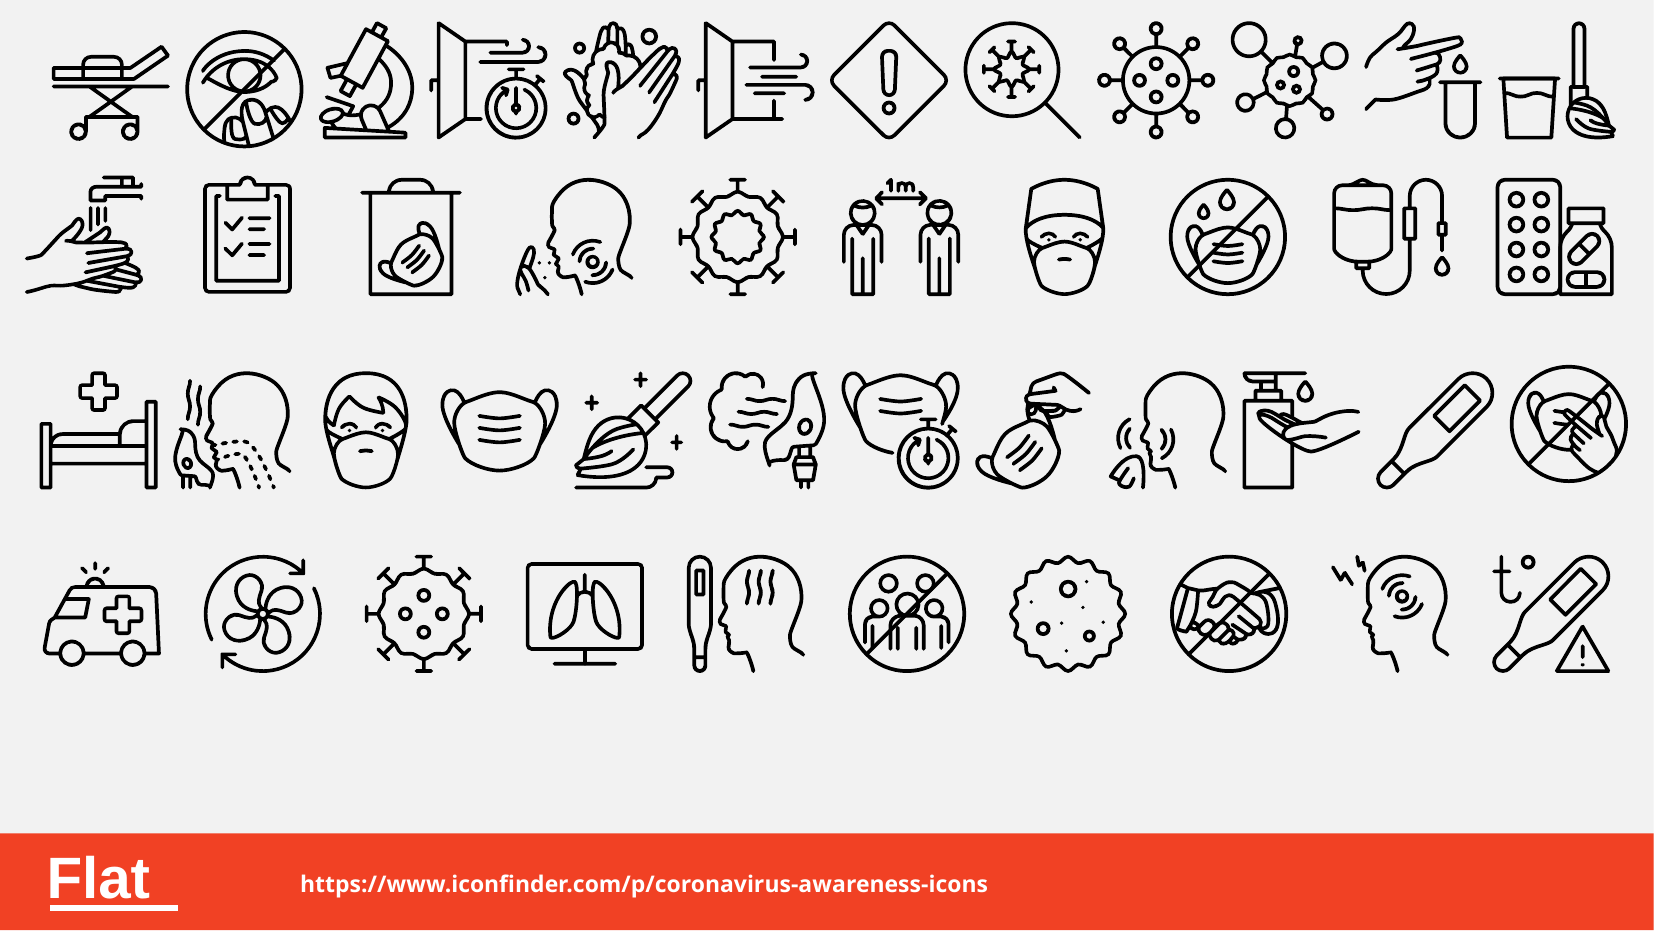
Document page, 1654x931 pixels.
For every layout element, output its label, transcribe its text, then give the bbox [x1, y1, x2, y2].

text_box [1375, 371, 1495, 490]
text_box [1330, 554, 1450, 674]
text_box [974, 371, 1094, 490]
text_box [1008, 554, 1128, 674]
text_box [678, 177, 797, 297]
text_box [188, 175, 307, 294]
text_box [1168, 177, 1288, 297]
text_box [525, 554, 645, 674]
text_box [1096, 21, 1216, 140]
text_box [1495, 177, 1614, 297]
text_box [847, 554, 967, 674]
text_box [429, 21, 548, 140]
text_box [172, 371, 292, 490]
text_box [351, 177, 471, 297]
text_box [573, 371, 693, 490]
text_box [440, 371, 559, 490]
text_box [24, 175, 144, 294]
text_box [185, 29, 304, 149]
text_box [203, 554, 323, 674]
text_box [364, 554, 484, 674]
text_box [514, 177, 634, 297]
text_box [963, 21, 1082, 140]
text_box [1230, 21, 1350, 140]
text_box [696, 21, 815, 140]
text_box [1497, 21, 1617, 140]
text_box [841, 371, 960, 490]
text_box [1242, 371, 1361, 490]
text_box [1331, 177, 1451, 297]
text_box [39, 371, 158, 490]
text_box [1491, 554, 1611, 674]
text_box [1169, 554, 1289, 674]
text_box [1364, 21, 1483, 140]
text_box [829, 21, 949, 140]
text_box Flat [31, 832, 734, 918]
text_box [1108, 371, 1228, 490]
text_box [42, 554, 162, 674]
text_box https://www.iconfinder.com/p/coronavirus-awareness-icons [285, 862, 1004, 905]
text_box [686, 554, 806, 674]
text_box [51, 28, 171, 148]
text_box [562, 21, 682, 140]
text_box [319, 21, 415, 140]
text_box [306, 371, 426, 490]
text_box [707, 371, 827, 490]
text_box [1005, 177, 1124, 297]
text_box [1509, 364, 1629, 484]
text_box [841, 177, 961, 297]
